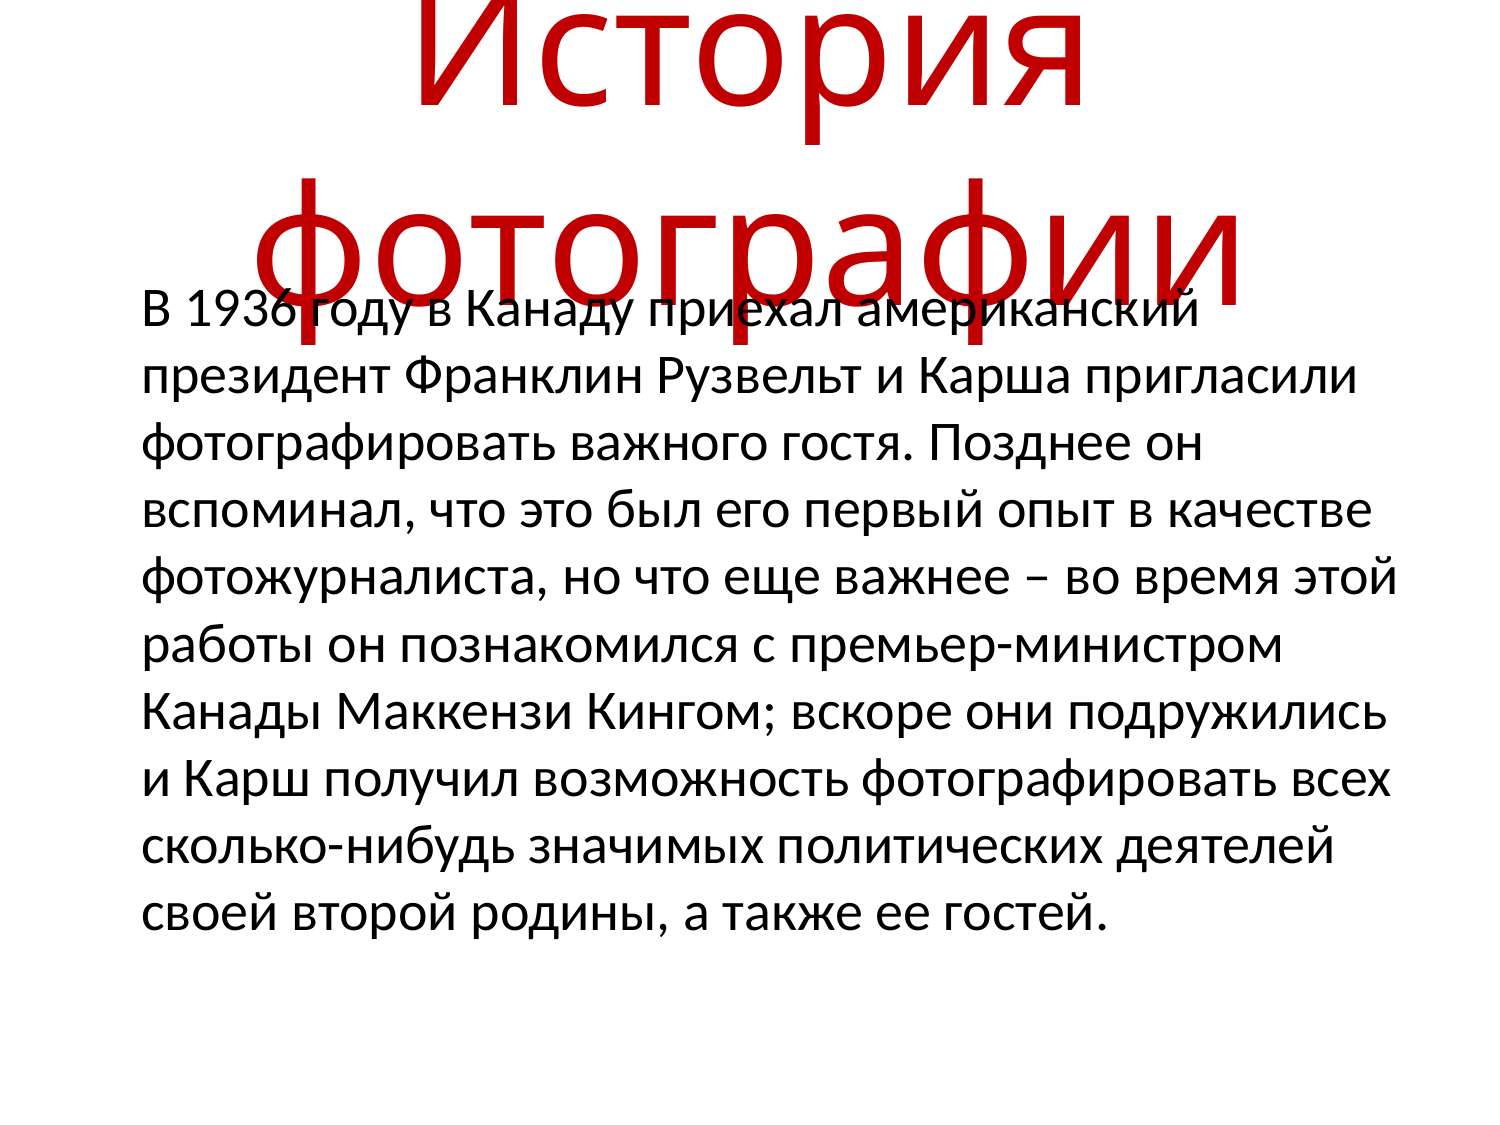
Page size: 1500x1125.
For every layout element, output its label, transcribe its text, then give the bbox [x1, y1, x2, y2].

list В 1936 году в Канаду приехал американский президент Франклин Рузвельт и Карша пригласили фотографировать важного гостя. Позднее он вспоминал, что это был его первый опыт в качестве фотожурналиста, но что еще важнее – во время этой работы он познакомился с премьер-министром Канады Маккензи Кингом; вскоре они подружились и Карш получил возможность фотографировать всех сколько-нибудь значимых политических деятелей своей второй родины, а также ее гостей. [75, 262, 1425, 1005]
title История фотографии [75, 45, 1425, 233]
